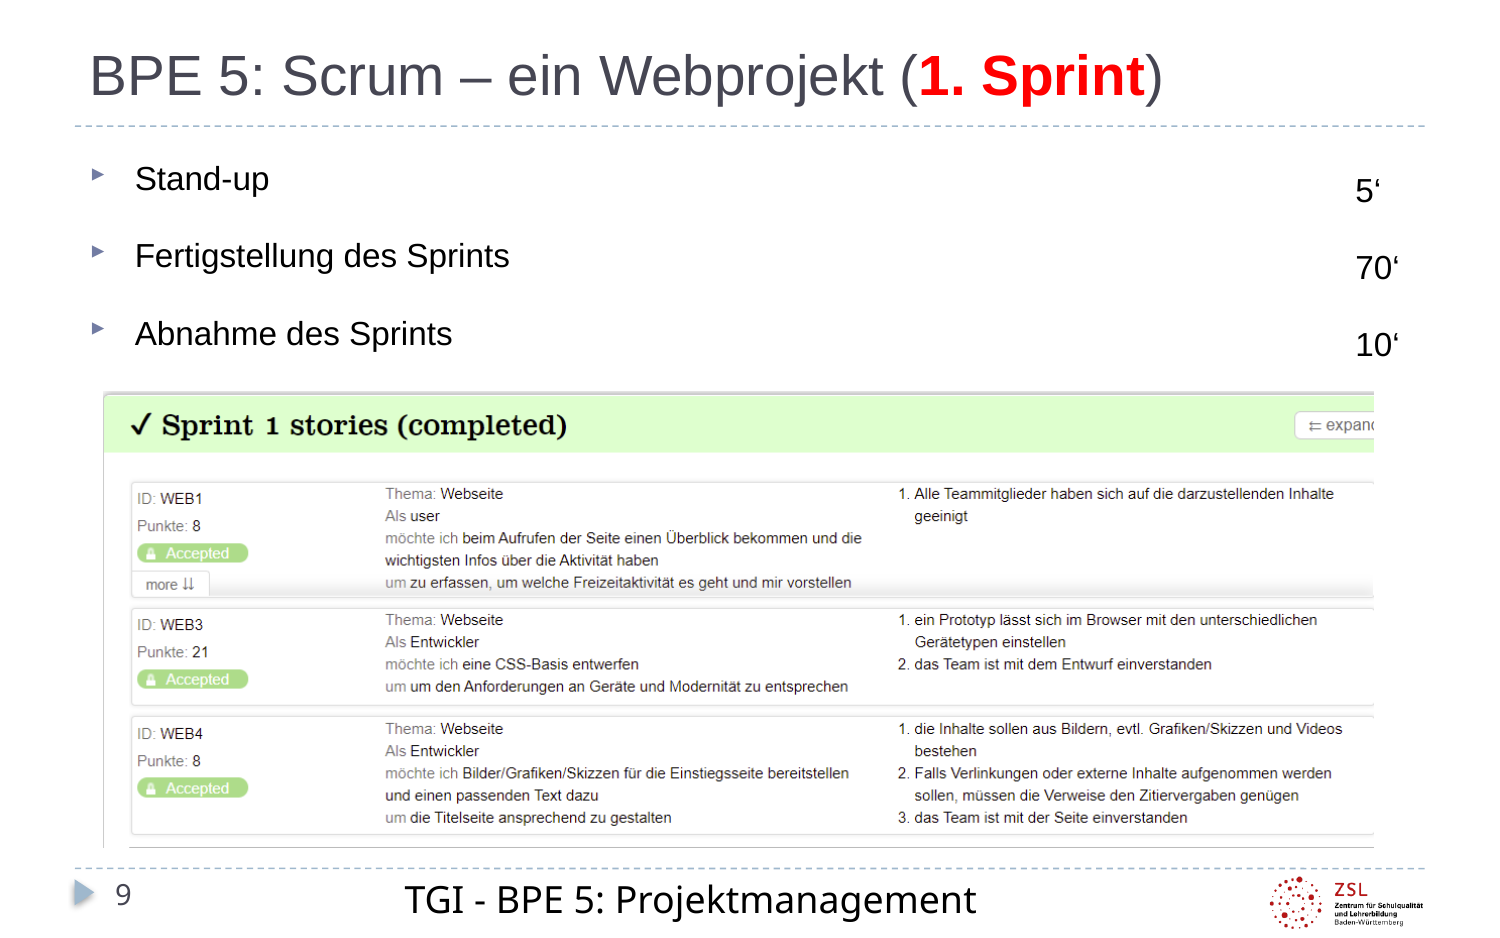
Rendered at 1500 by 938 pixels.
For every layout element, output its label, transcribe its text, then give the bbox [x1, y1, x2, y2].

picture [103, 390, 1374, 848]
list Stand-up Fertigstellung des Sprints Abnahme des Sprints [75, 149, 1211, 398]
text_box 5‘ 70‘ 10‘ [1340, 161, 1440, 386]
title BPE 5: Scrum – ein Webprojekt (1. Sprint) [75, 31, 1425, 115]
picture [1269, 875, 1424, 930]
slide_number 9 [100, 868, 336, 919]
footer TGI - BPE 5: Projektmanagement [336, 868, 1046, 919]
